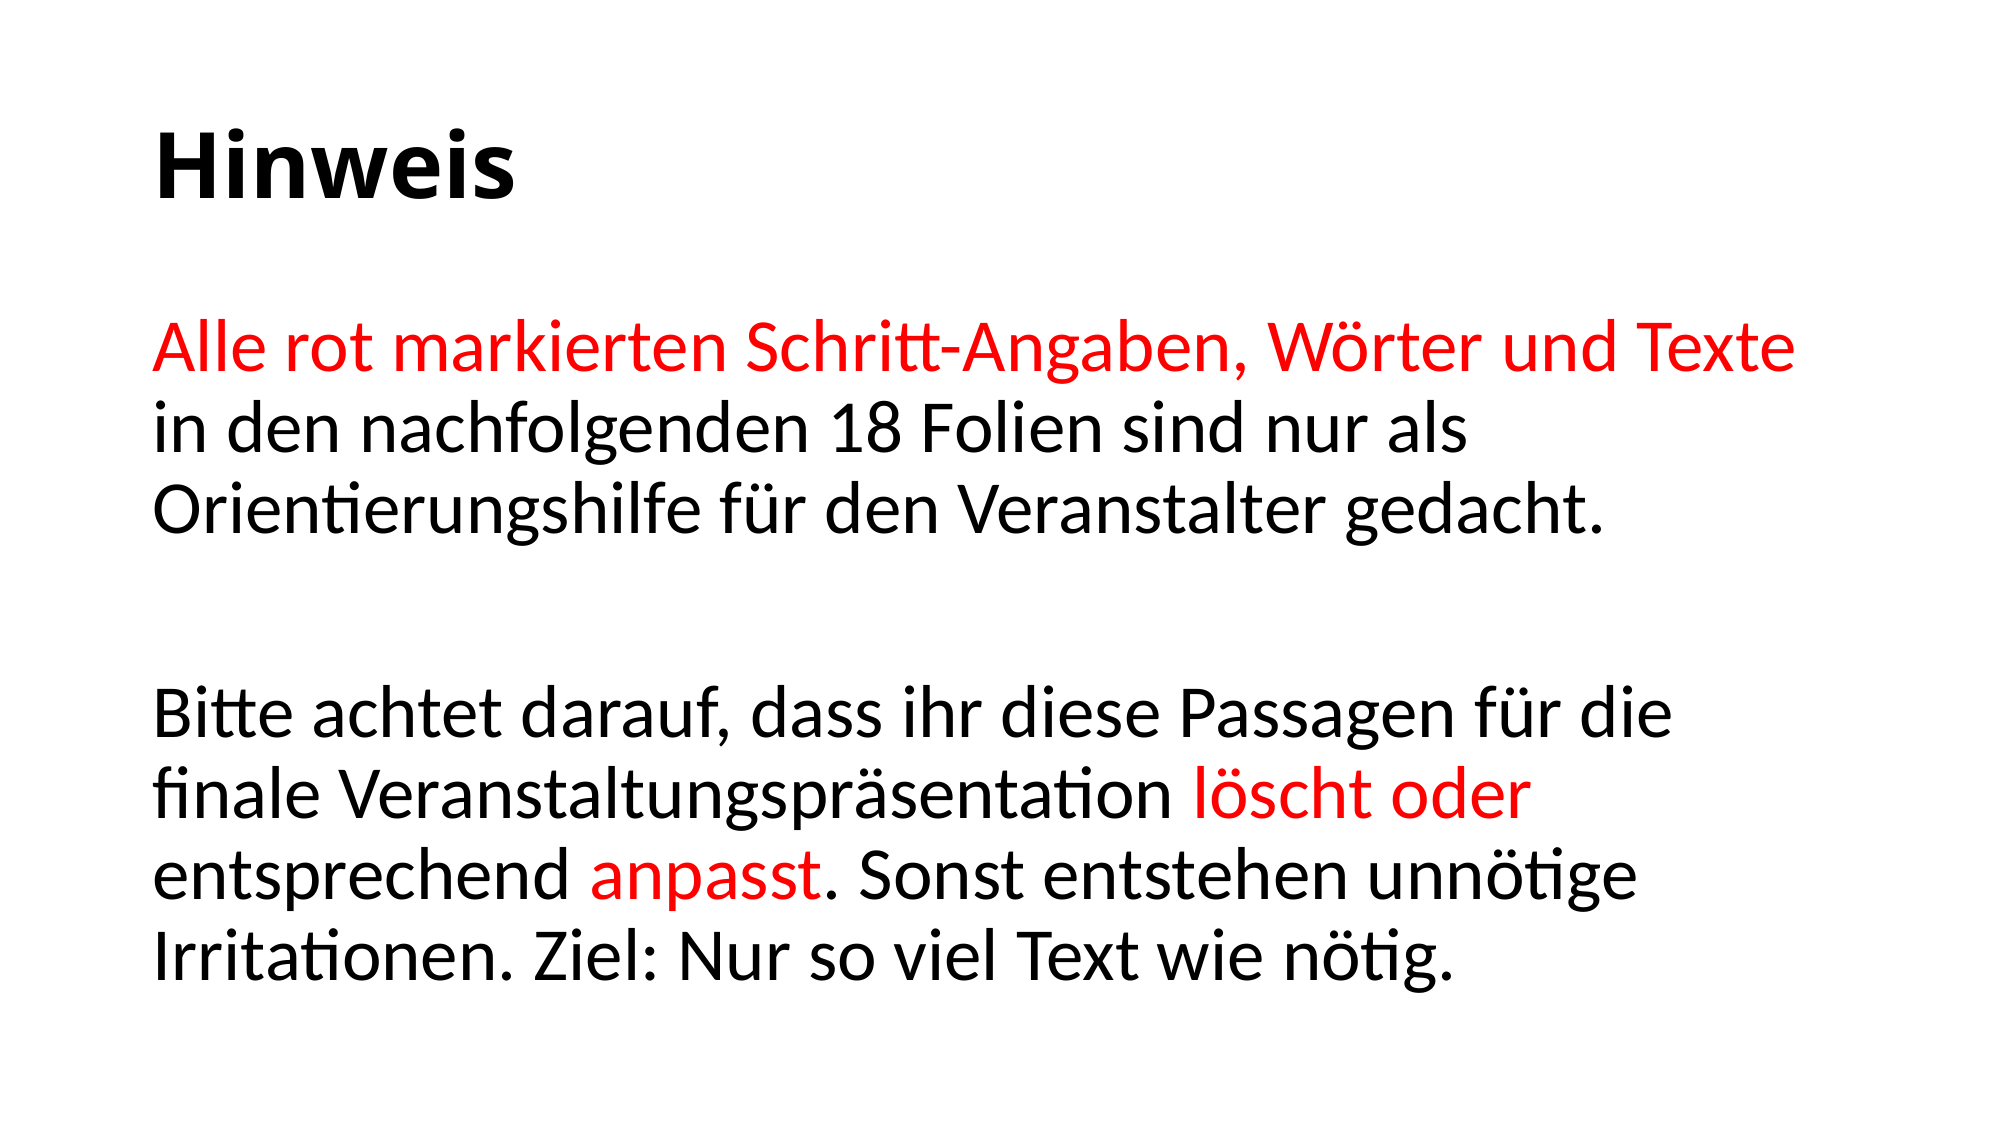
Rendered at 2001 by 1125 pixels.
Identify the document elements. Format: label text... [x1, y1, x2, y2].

title Hinweis [137, 59, 1863, 278]
list Alle rot markierten Schritt-Angaben, Wörter und Texte in den nachfolgenden 18 Folien sind nur als Orientierungshilfe für den Veranstalter gedacht. Bitte achtet darauf, dass ihr diese Passagen für die finale Veranstaltungspräsentation löscht oder entsprechend anpasst. Sonst entstehen unnötige Irritationen. Ziel: Nur so viel Text wie nötig. [137, 299, 1863, 1014]
